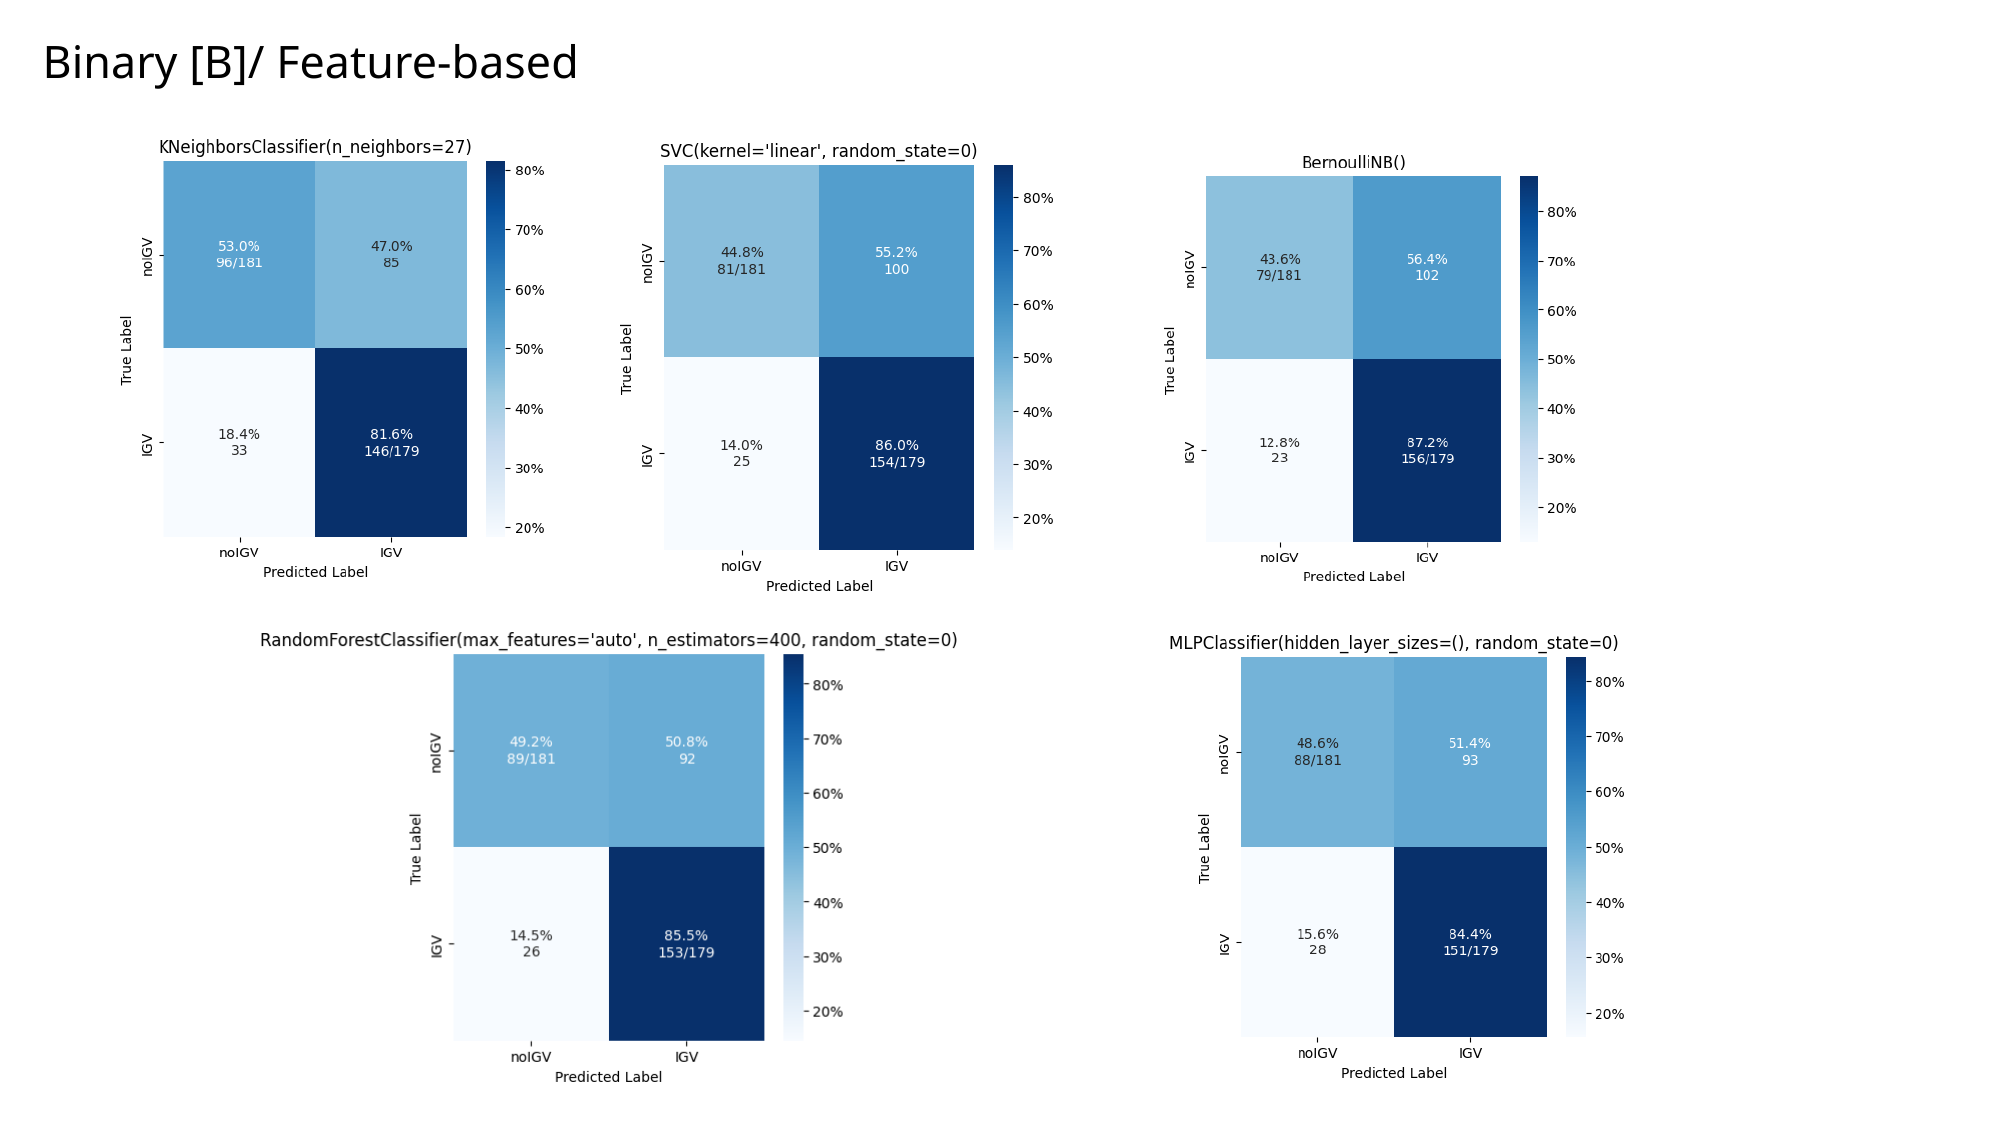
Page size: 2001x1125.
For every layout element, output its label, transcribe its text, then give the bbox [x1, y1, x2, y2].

picture [617, 131, 1071, 604]
picture [243, 623, 992, 1093]
picture [1151, 148, 1606, 597]
picture [1151, 623, 1675, 1111]
title Binary [B]/ Feature-based [27, 32, 1753, 96]
picture [118, 131, 573, 597]
